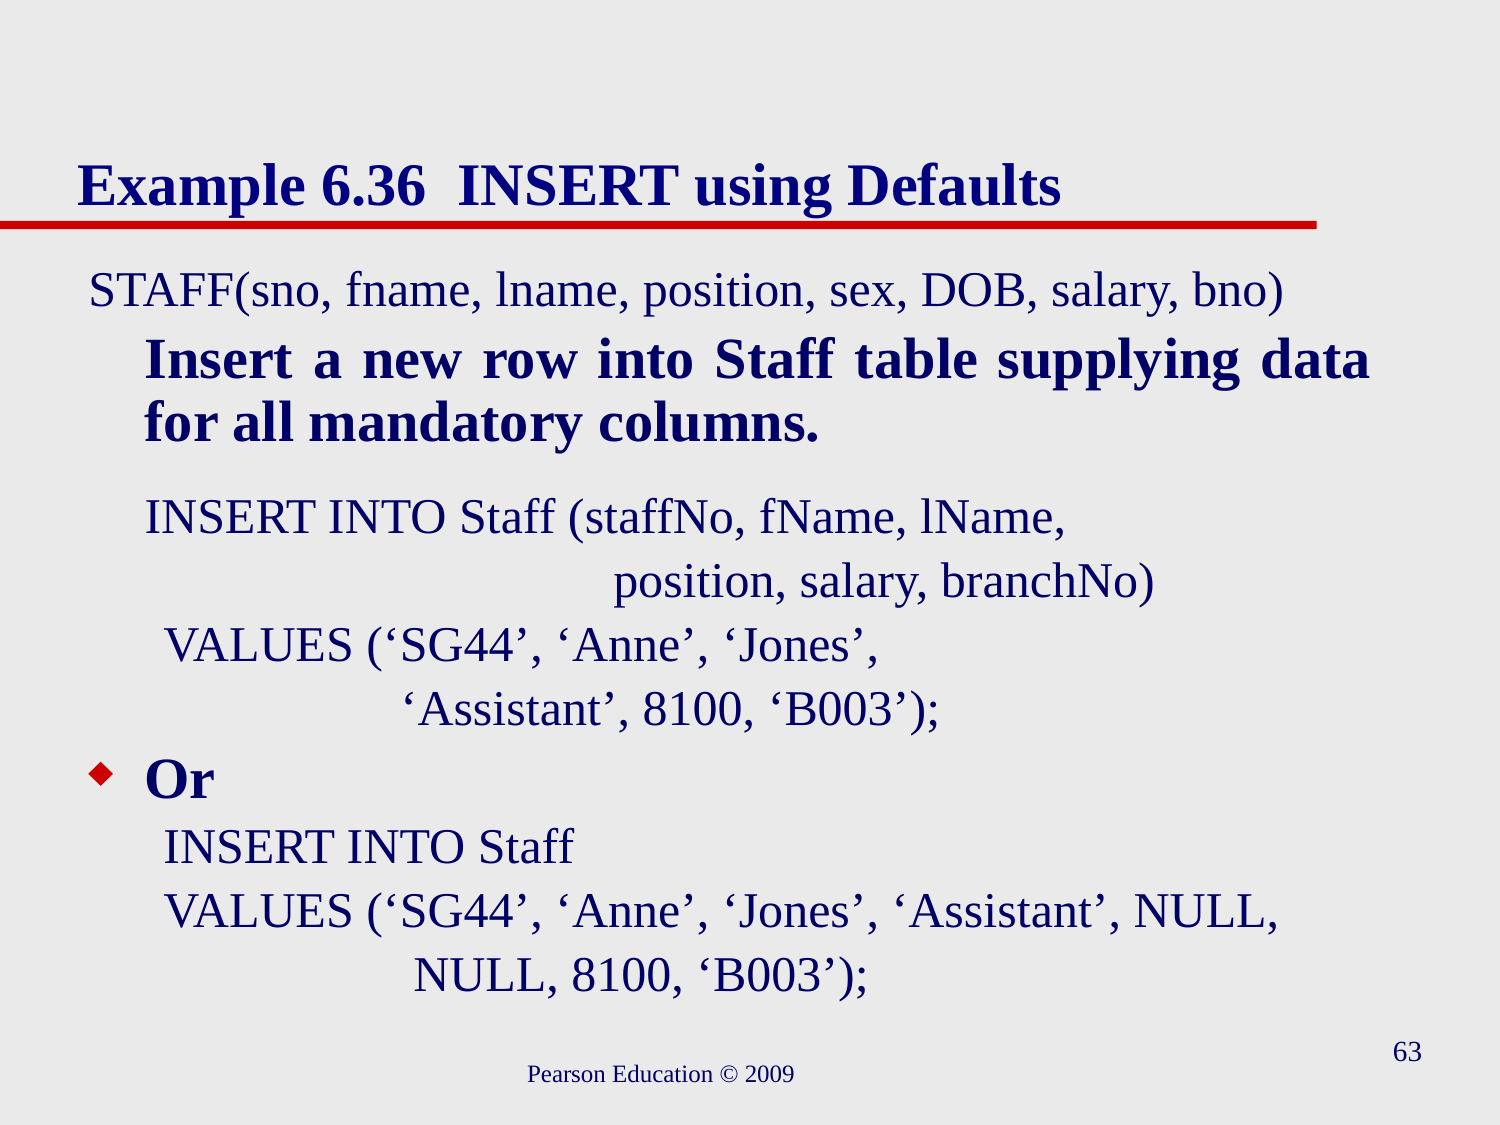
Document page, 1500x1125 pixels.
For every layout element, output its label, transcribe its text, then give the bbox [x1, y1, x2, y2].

list STAFF(sno, fname, lname, position, sex, DOB, salary, bno) Insert a new row into Staff table supplying data for all mandatory columns. INSERT INTO Staff (staffNo, fName, lName, position, salary, branchNo) VALUES (‘SG44’, ‘Anne’, ‘Jones’, ‘Assistant’, 8100, ‘B003’); Or INSERT INTO Staff VALUES (‘SG44’, ‘Anne’, ‘Jones’, ‘Assistant’, NULL, NULL, 8100, ‘B003’); [72, 255, 1388, 931]
title Example 6.36 INSERT using Defaults [62, 43, 1338, 226]
slide_number 63 [1124, 1012, 1438, 1088]
text_box Pearson Education © 2009 [512, 1050, 1038, 1095]
